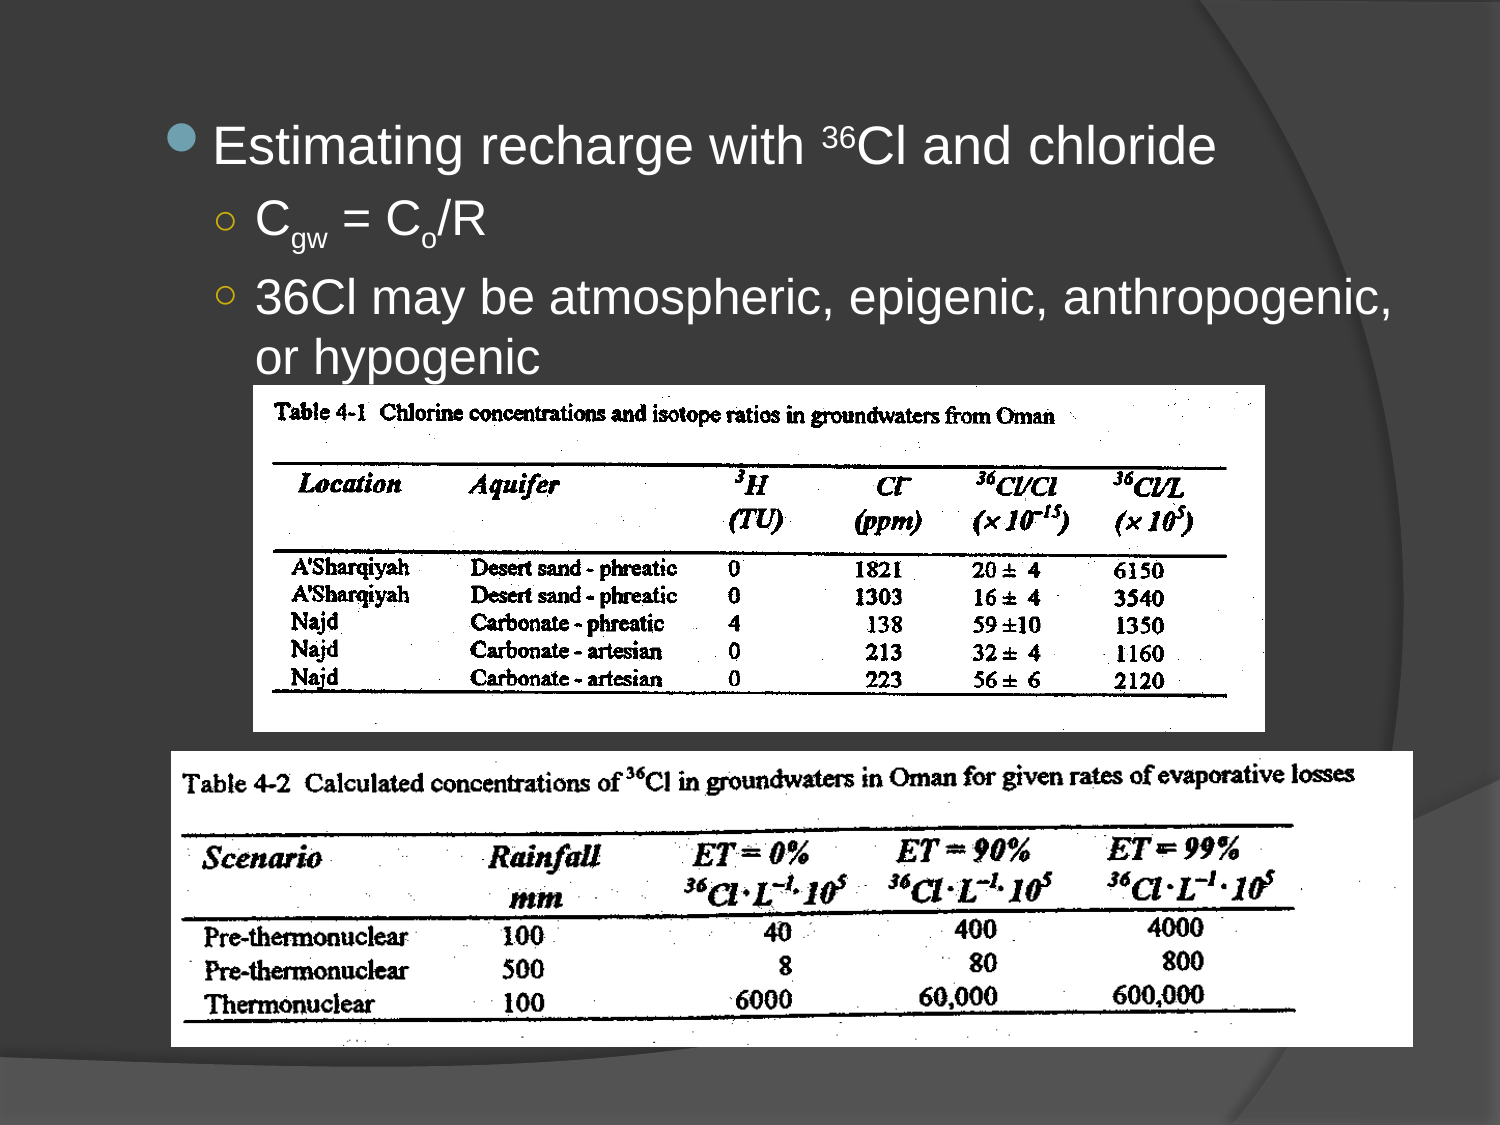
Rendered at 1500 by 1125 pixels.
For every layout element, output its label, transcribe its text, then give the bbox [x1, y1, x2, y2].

list Estimating recharge with 36Cl and chloride Cgw = Co/R 36Cl may be atmospheric, epigenic, anthropogenic, or hypogenic [75, 103, 1436, 846]
picture [253, 385, 1266, 733]
picture [170, 751, 1413, 1048]
